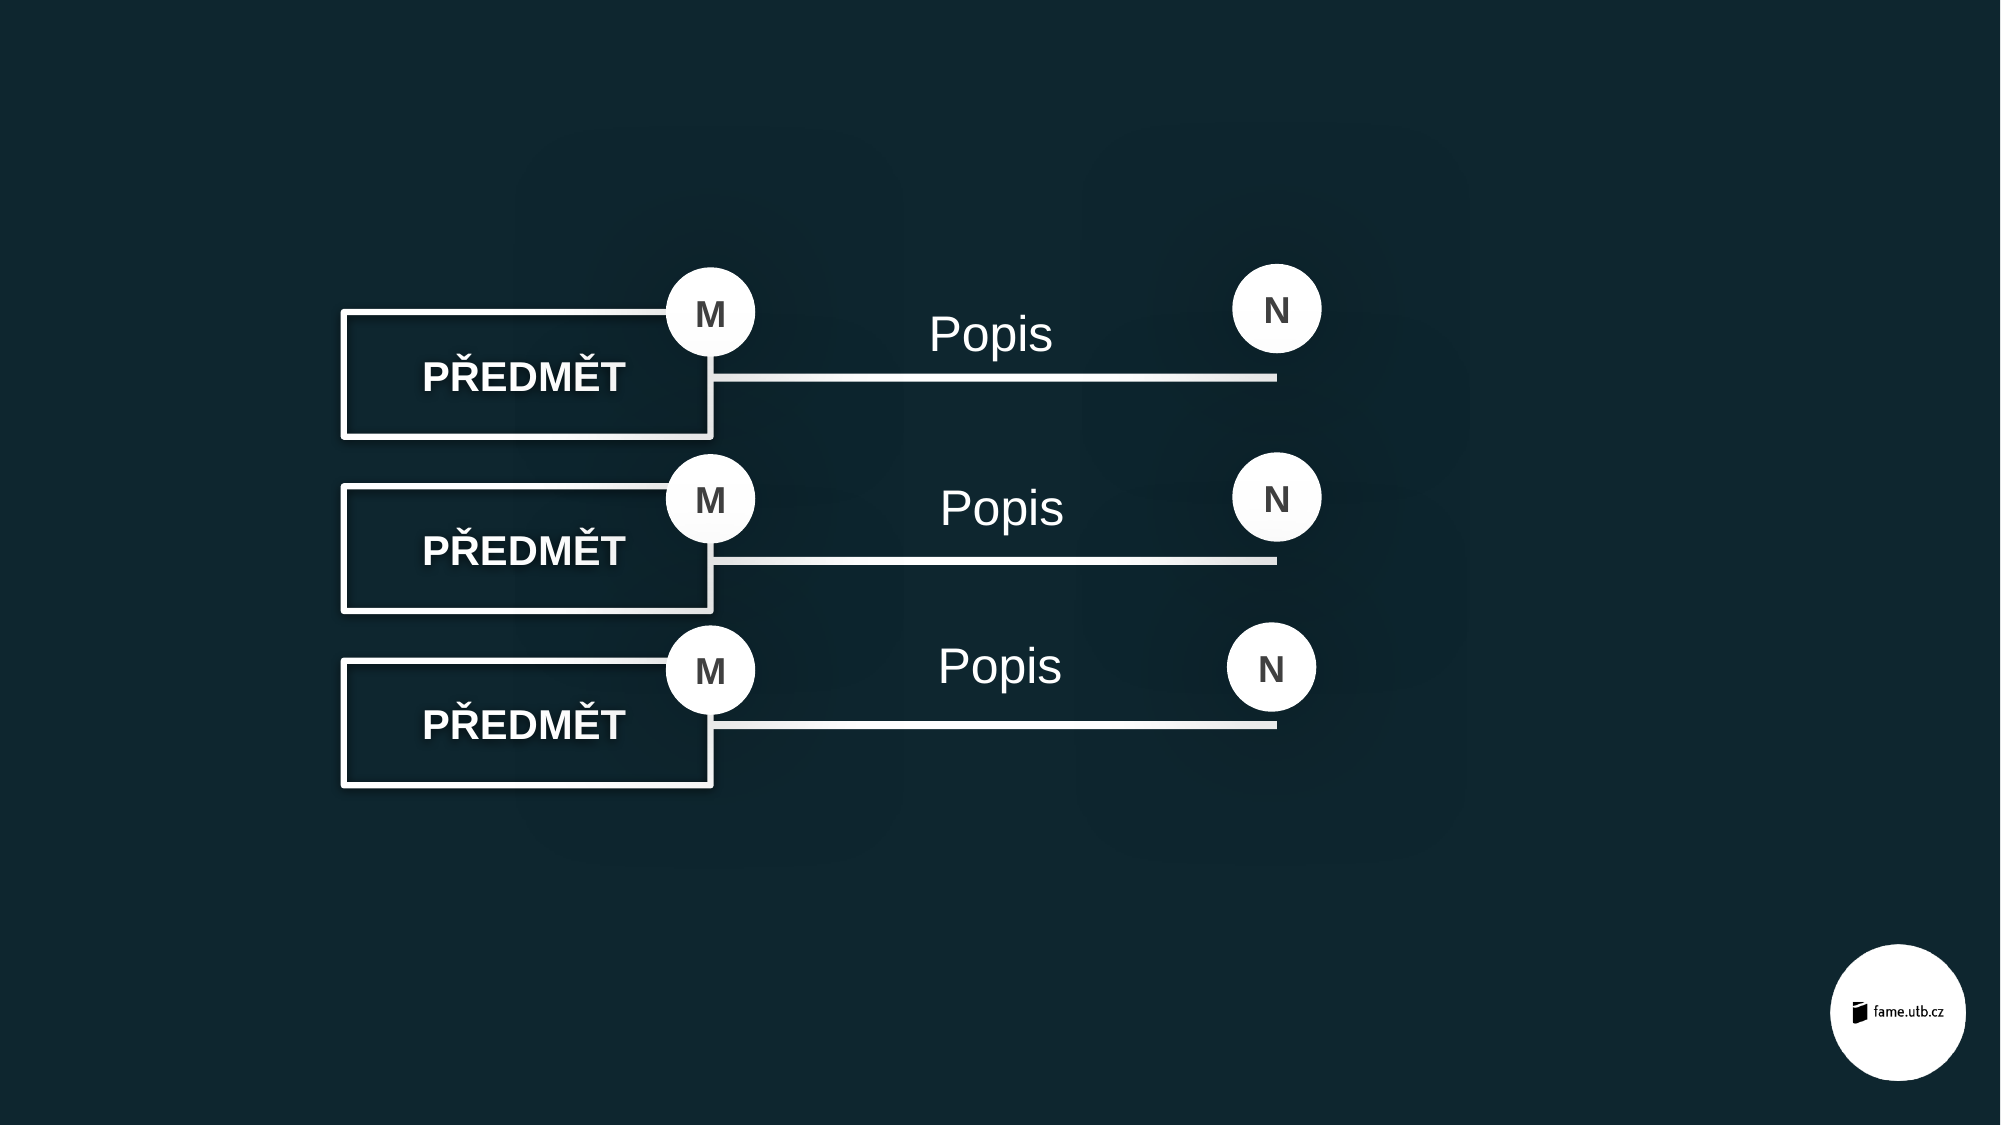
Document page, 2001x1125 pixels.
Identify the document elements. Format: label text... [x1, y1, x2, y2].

text_box Popis [857, 626, 1143, 822]
text_box M [664, 453, 757, 545]
picture [1830, 944, 1966, 1081]
text_box [1117, 556, 1149, 566]
text_box N [1231, 451, 1323, 543]
text_box N [1225, 621, 1318, 713]
text_box [837, 556, 887, 566]
text_box PŘEDMĚT [343, 311, 590, 437]
text_box PŘEDMĚT [343, 486, 585, 611]
text_box [1106, 373, 1154, 383]
text_box [833, 373, 876, 383]
text_box PŘEDMĚT [343, 660, 651, 786]
text_box M [664, 266, 757, 358]
text_box N [1231, 262, 1323, 355]
text_box [823, 720, 857, 730]
text_box [1143, 720, 1159, 730]
text_box Popis [876, 294, 1106, 429]
text_box Popis [887, 468, 1117, 603]
text_box M [664, 624, 757, 716]
